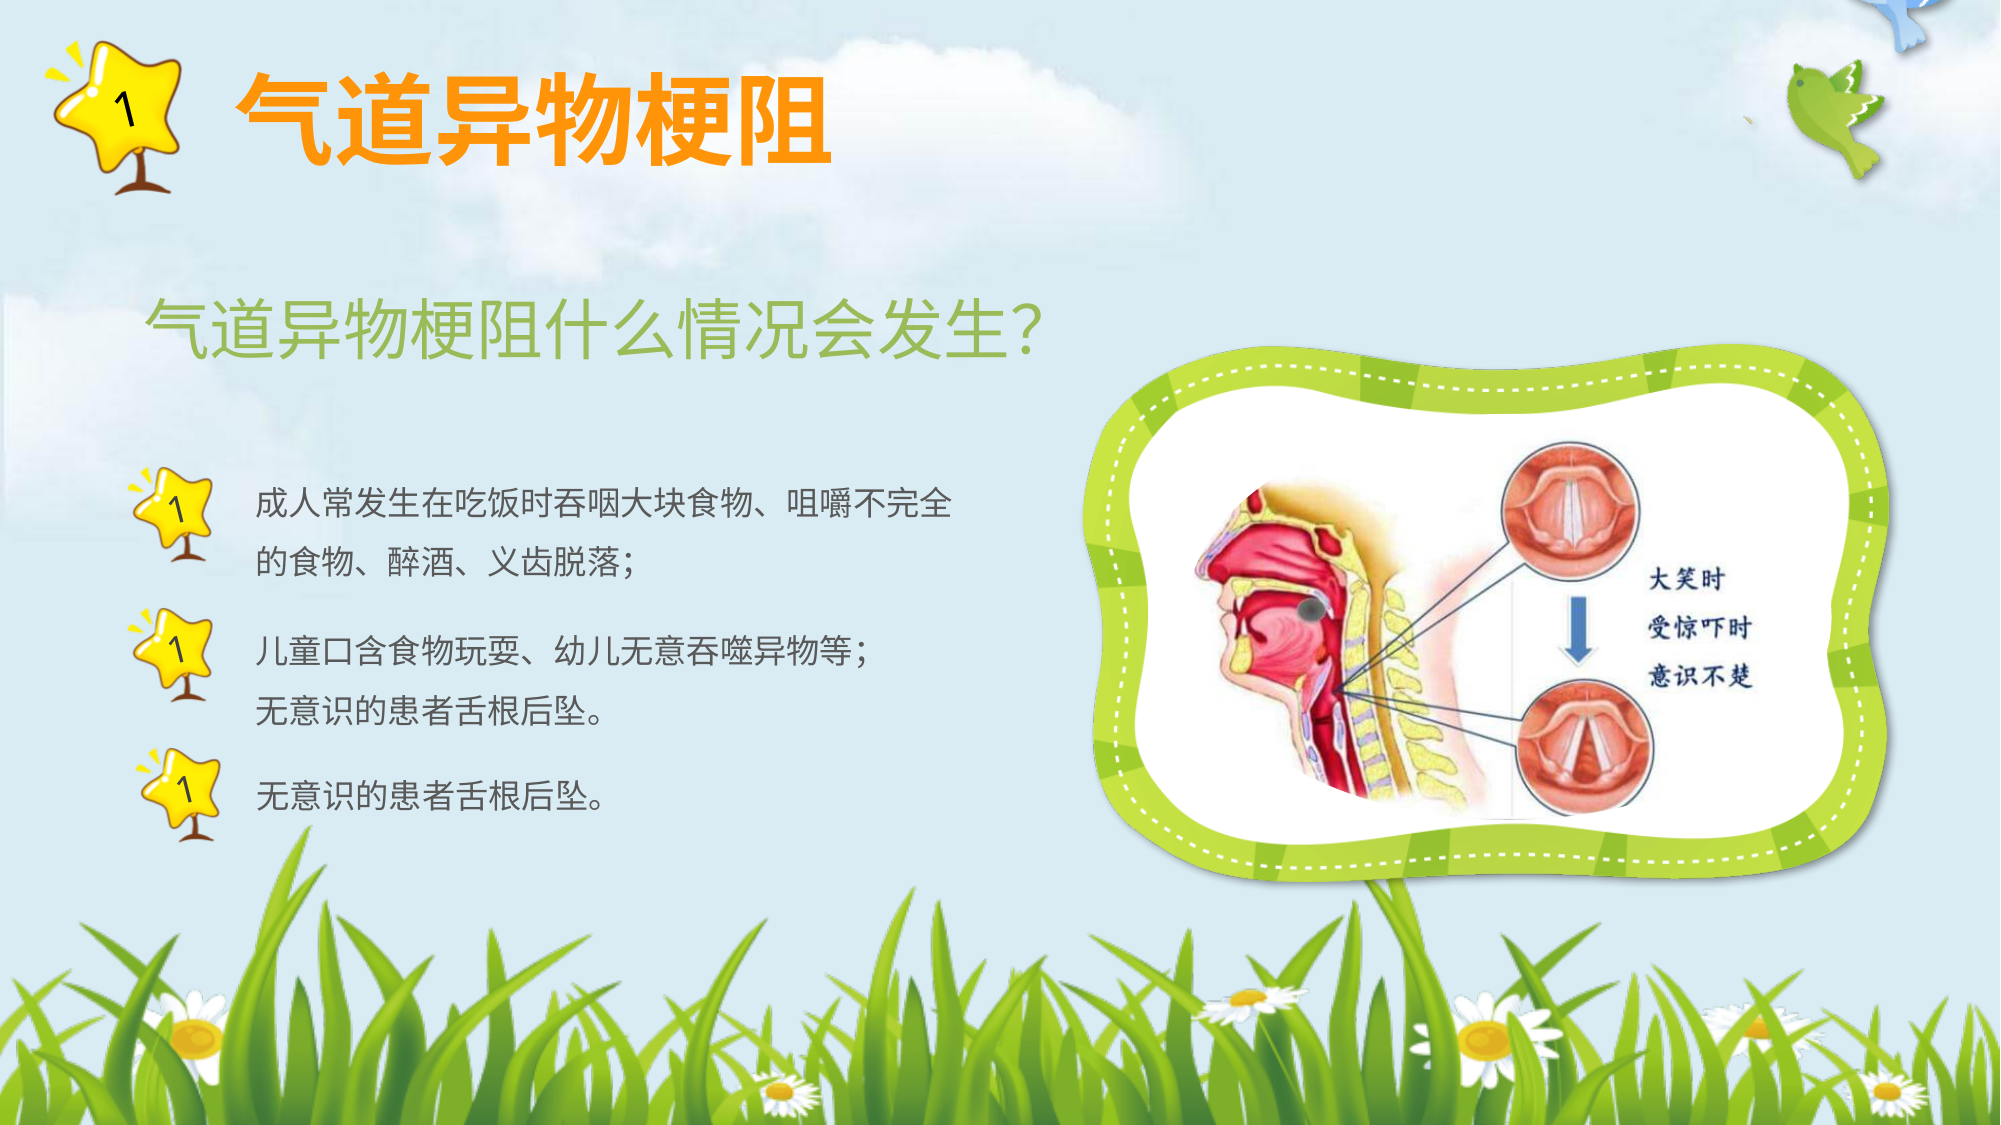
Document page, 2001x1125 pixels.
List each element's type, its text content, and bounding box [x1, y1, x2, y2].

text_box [124, 460, 222, 563]
text_box 无意识的患者舌根后坠。 [241, 747, 1001, 823]
text_box 成人常发生在吃饭时吞咽大块食物、咀嚼不完全的食物、醉酒、义齿脱落； [240, 456, 1000, 589]
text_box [1083, 344, 1889, 882]
text_box 儿童口含食物玩耍、幼儿无意吞噬异物等； 无意识的患者舌根后坠。 [240, 602, 1000, 738]
picture [0, 0, 2001, 1125]
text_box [132, 741, 230, 843]
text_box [124, 601, 222, 703]
text_box 气道异物梗阻什么情况会发生？ [127, 280, 1027, 456]
